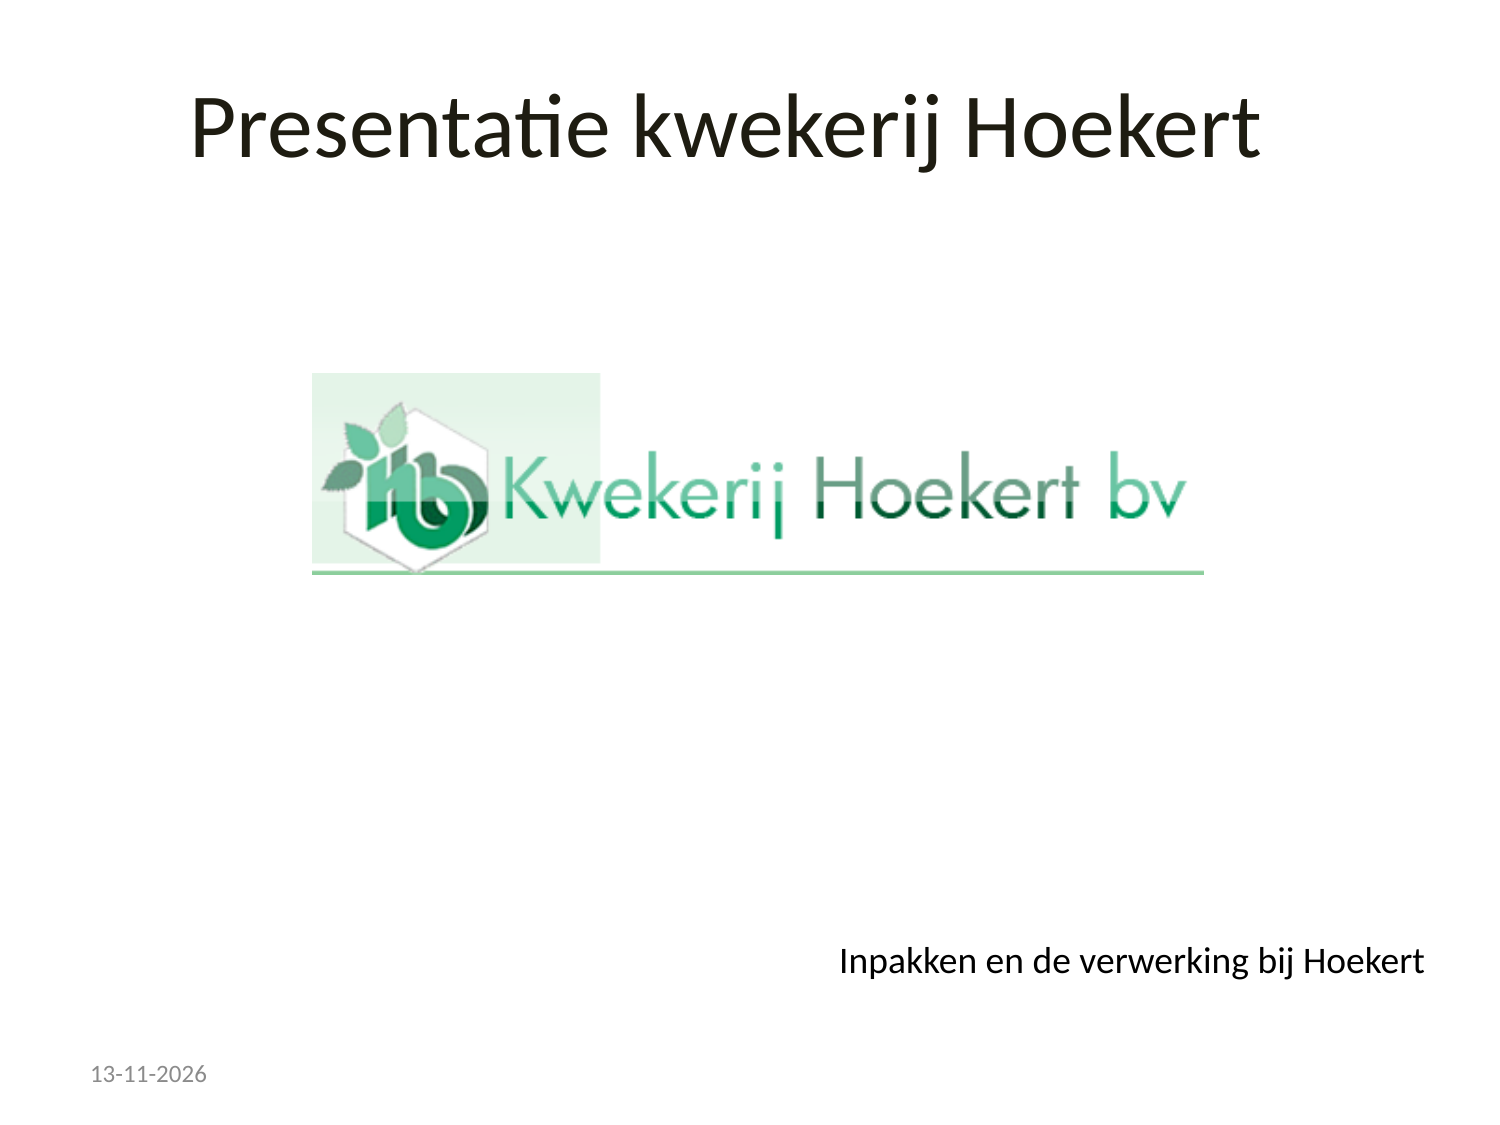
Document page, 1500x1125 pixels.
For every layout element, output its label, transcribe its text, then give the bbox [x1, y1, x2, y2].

title Presentatie kwekerij Hoekert [41, 0, 1412, 242]
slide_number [75, 1042, 425, 1103]
text_box Inpakken en de verwerking bij Hoekert [824, 928, 1450, 989]
picture [312, 373, 1204, 575]
